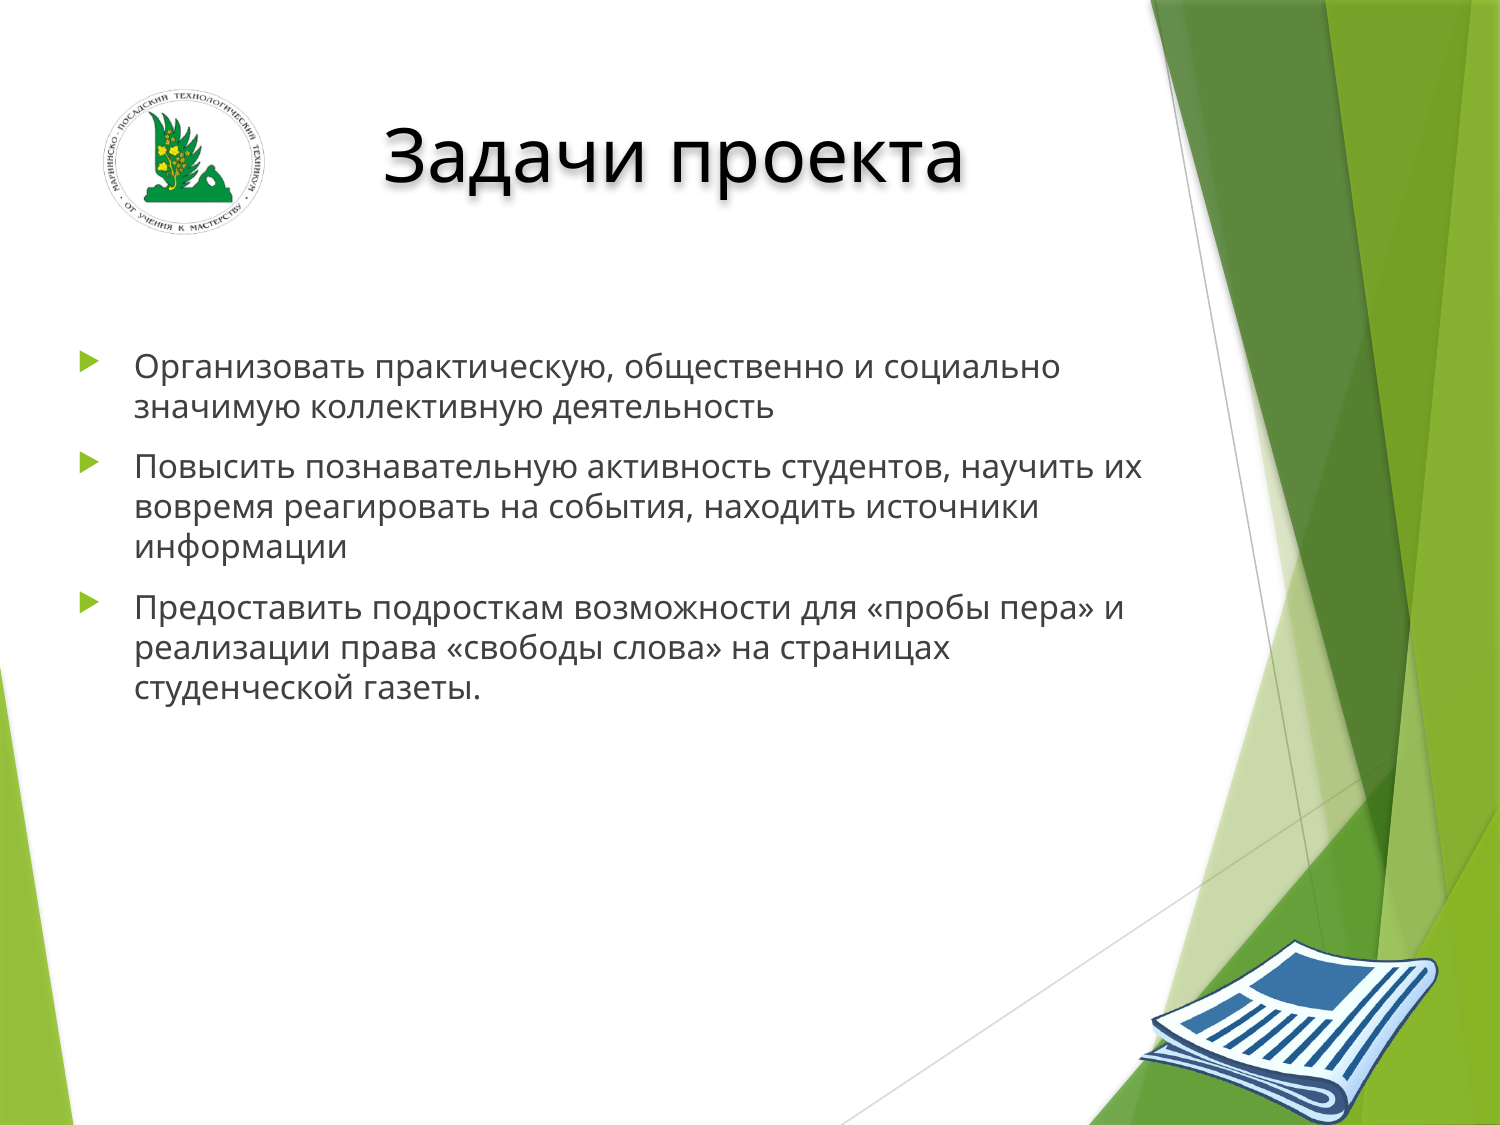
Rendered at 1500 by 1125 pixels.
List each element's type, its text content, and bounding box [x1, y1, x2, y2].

picture [99, 86, 268, 237]
list Организовать практическую, общественно и социально значимую коллективную деятельность Повысить познавательную активность студентов, научить их вовремя реагировать на события, находить источники информации Предоставить подросткам возможности для «пробы пера» и реализации права «свободы слова» на страницах студенческой газеты. [62, 337, 1188, 975]
text_box Задачи проекта [0, 99, 1350, 275]
picture [1136, 936, 1439, 1125]
